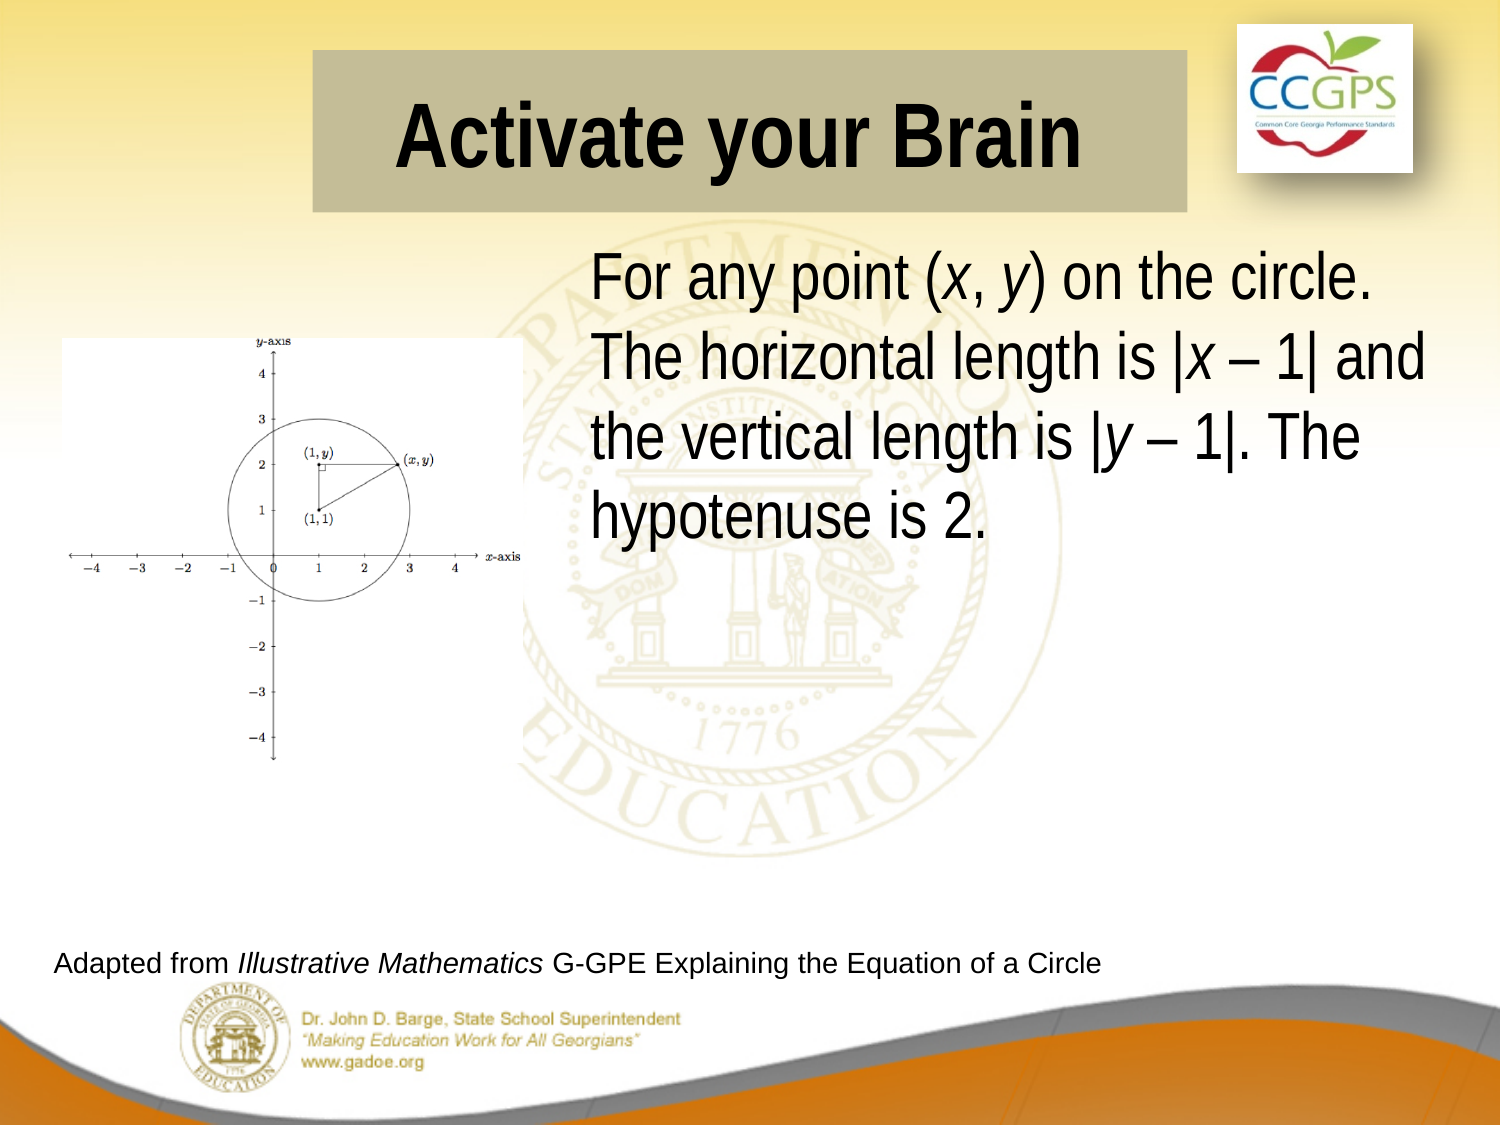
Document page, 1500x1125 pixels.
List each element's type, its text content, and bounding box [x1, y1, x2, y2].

text_box Adapted from Illustrative Mathematics G-GPE Explaining the Equation of a Circle [38, 936, 1118, 987]
title Activate your Brain [312, 49, 1188, 213]
picture [0, 0, 1500, 1125]
